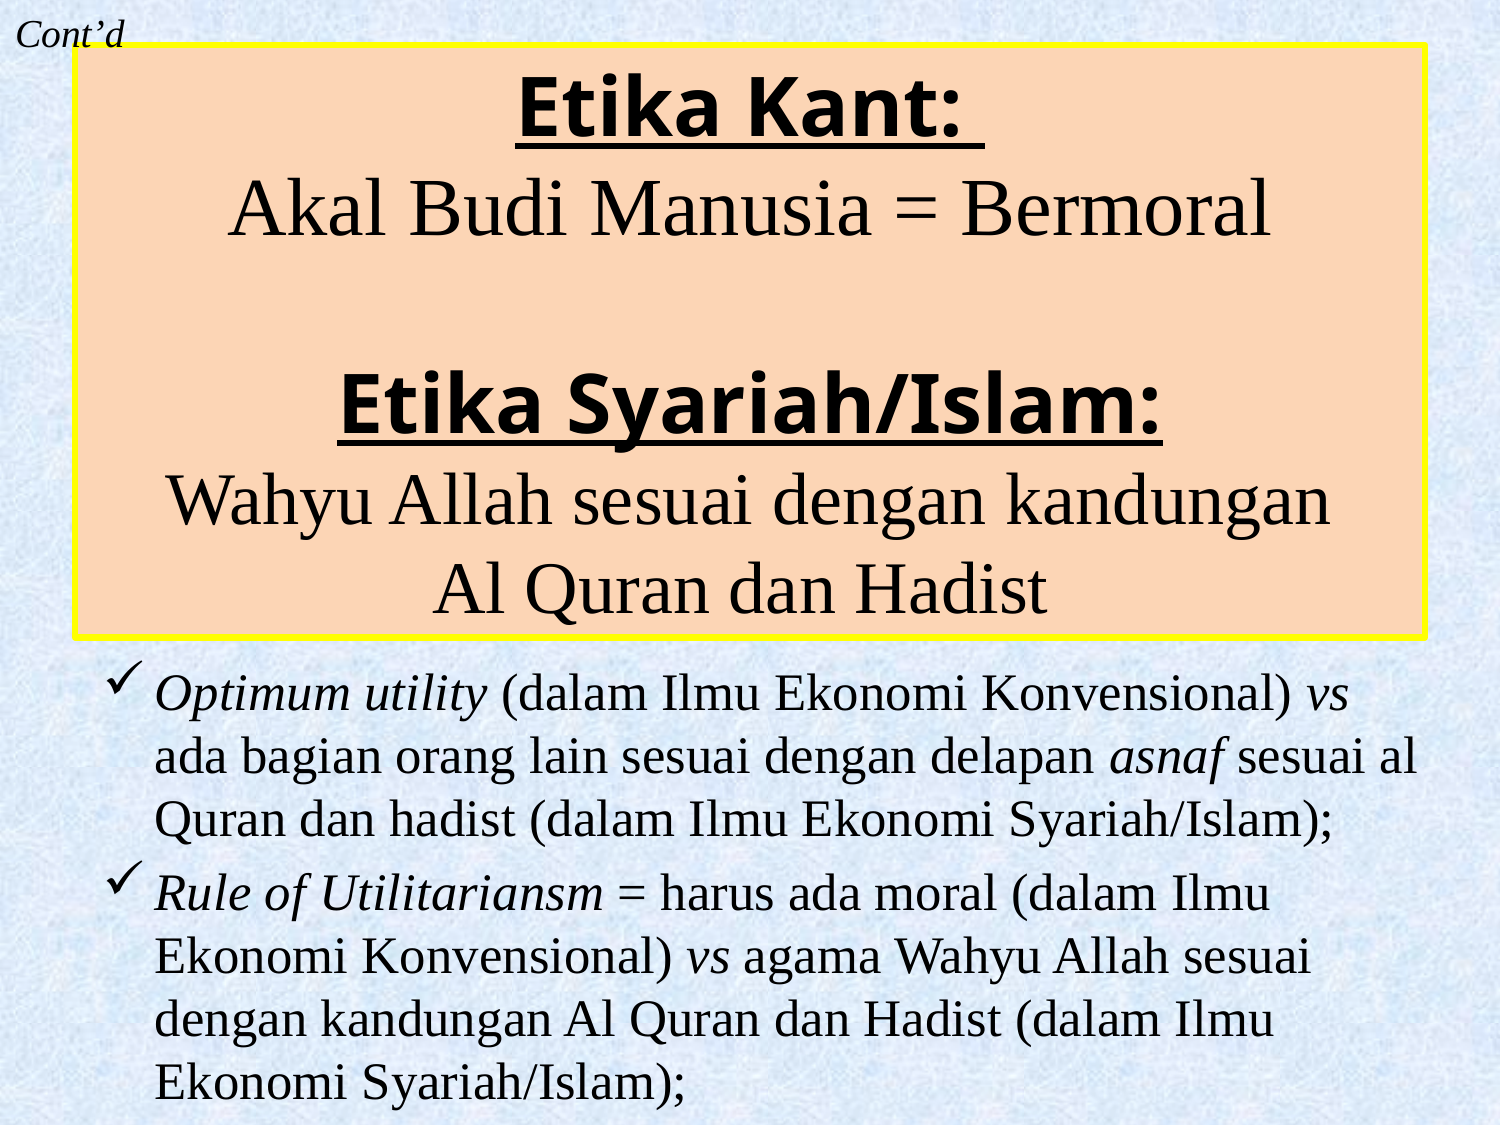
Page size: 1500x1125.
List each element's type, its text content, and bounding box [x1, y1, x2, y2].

title Etika Kant: Akal Budi Manusia = Bermoral Etika Syariah/Islam: Wahyu Allah sesuai dengan kandungan Al Quran dan Hadist [75, 63, 1425, 638]
list Optimum utility (dalam Ilmu Ekonomi Konvensional) vs ada bagian orang lain sesuai dengan delapan asnaf sesuai al Quran dan hadist (dalam Ilmu Ekonomi Syariah/Islam); Rule of Utilitariansm = harus ada moral (dalam Ilmu Ekonomi Konvensional) vs agama Wahyu Allah sesuai dengan kandungan Al Quran dan Hadist (dalam Ilmu Ekonomi Syariah/Islam); [87, 650, 1438, 1125]
text_box Cont’d [0, 0, 1500, 63]
text_box Cont’d [0, 63, 1500, 1125]
